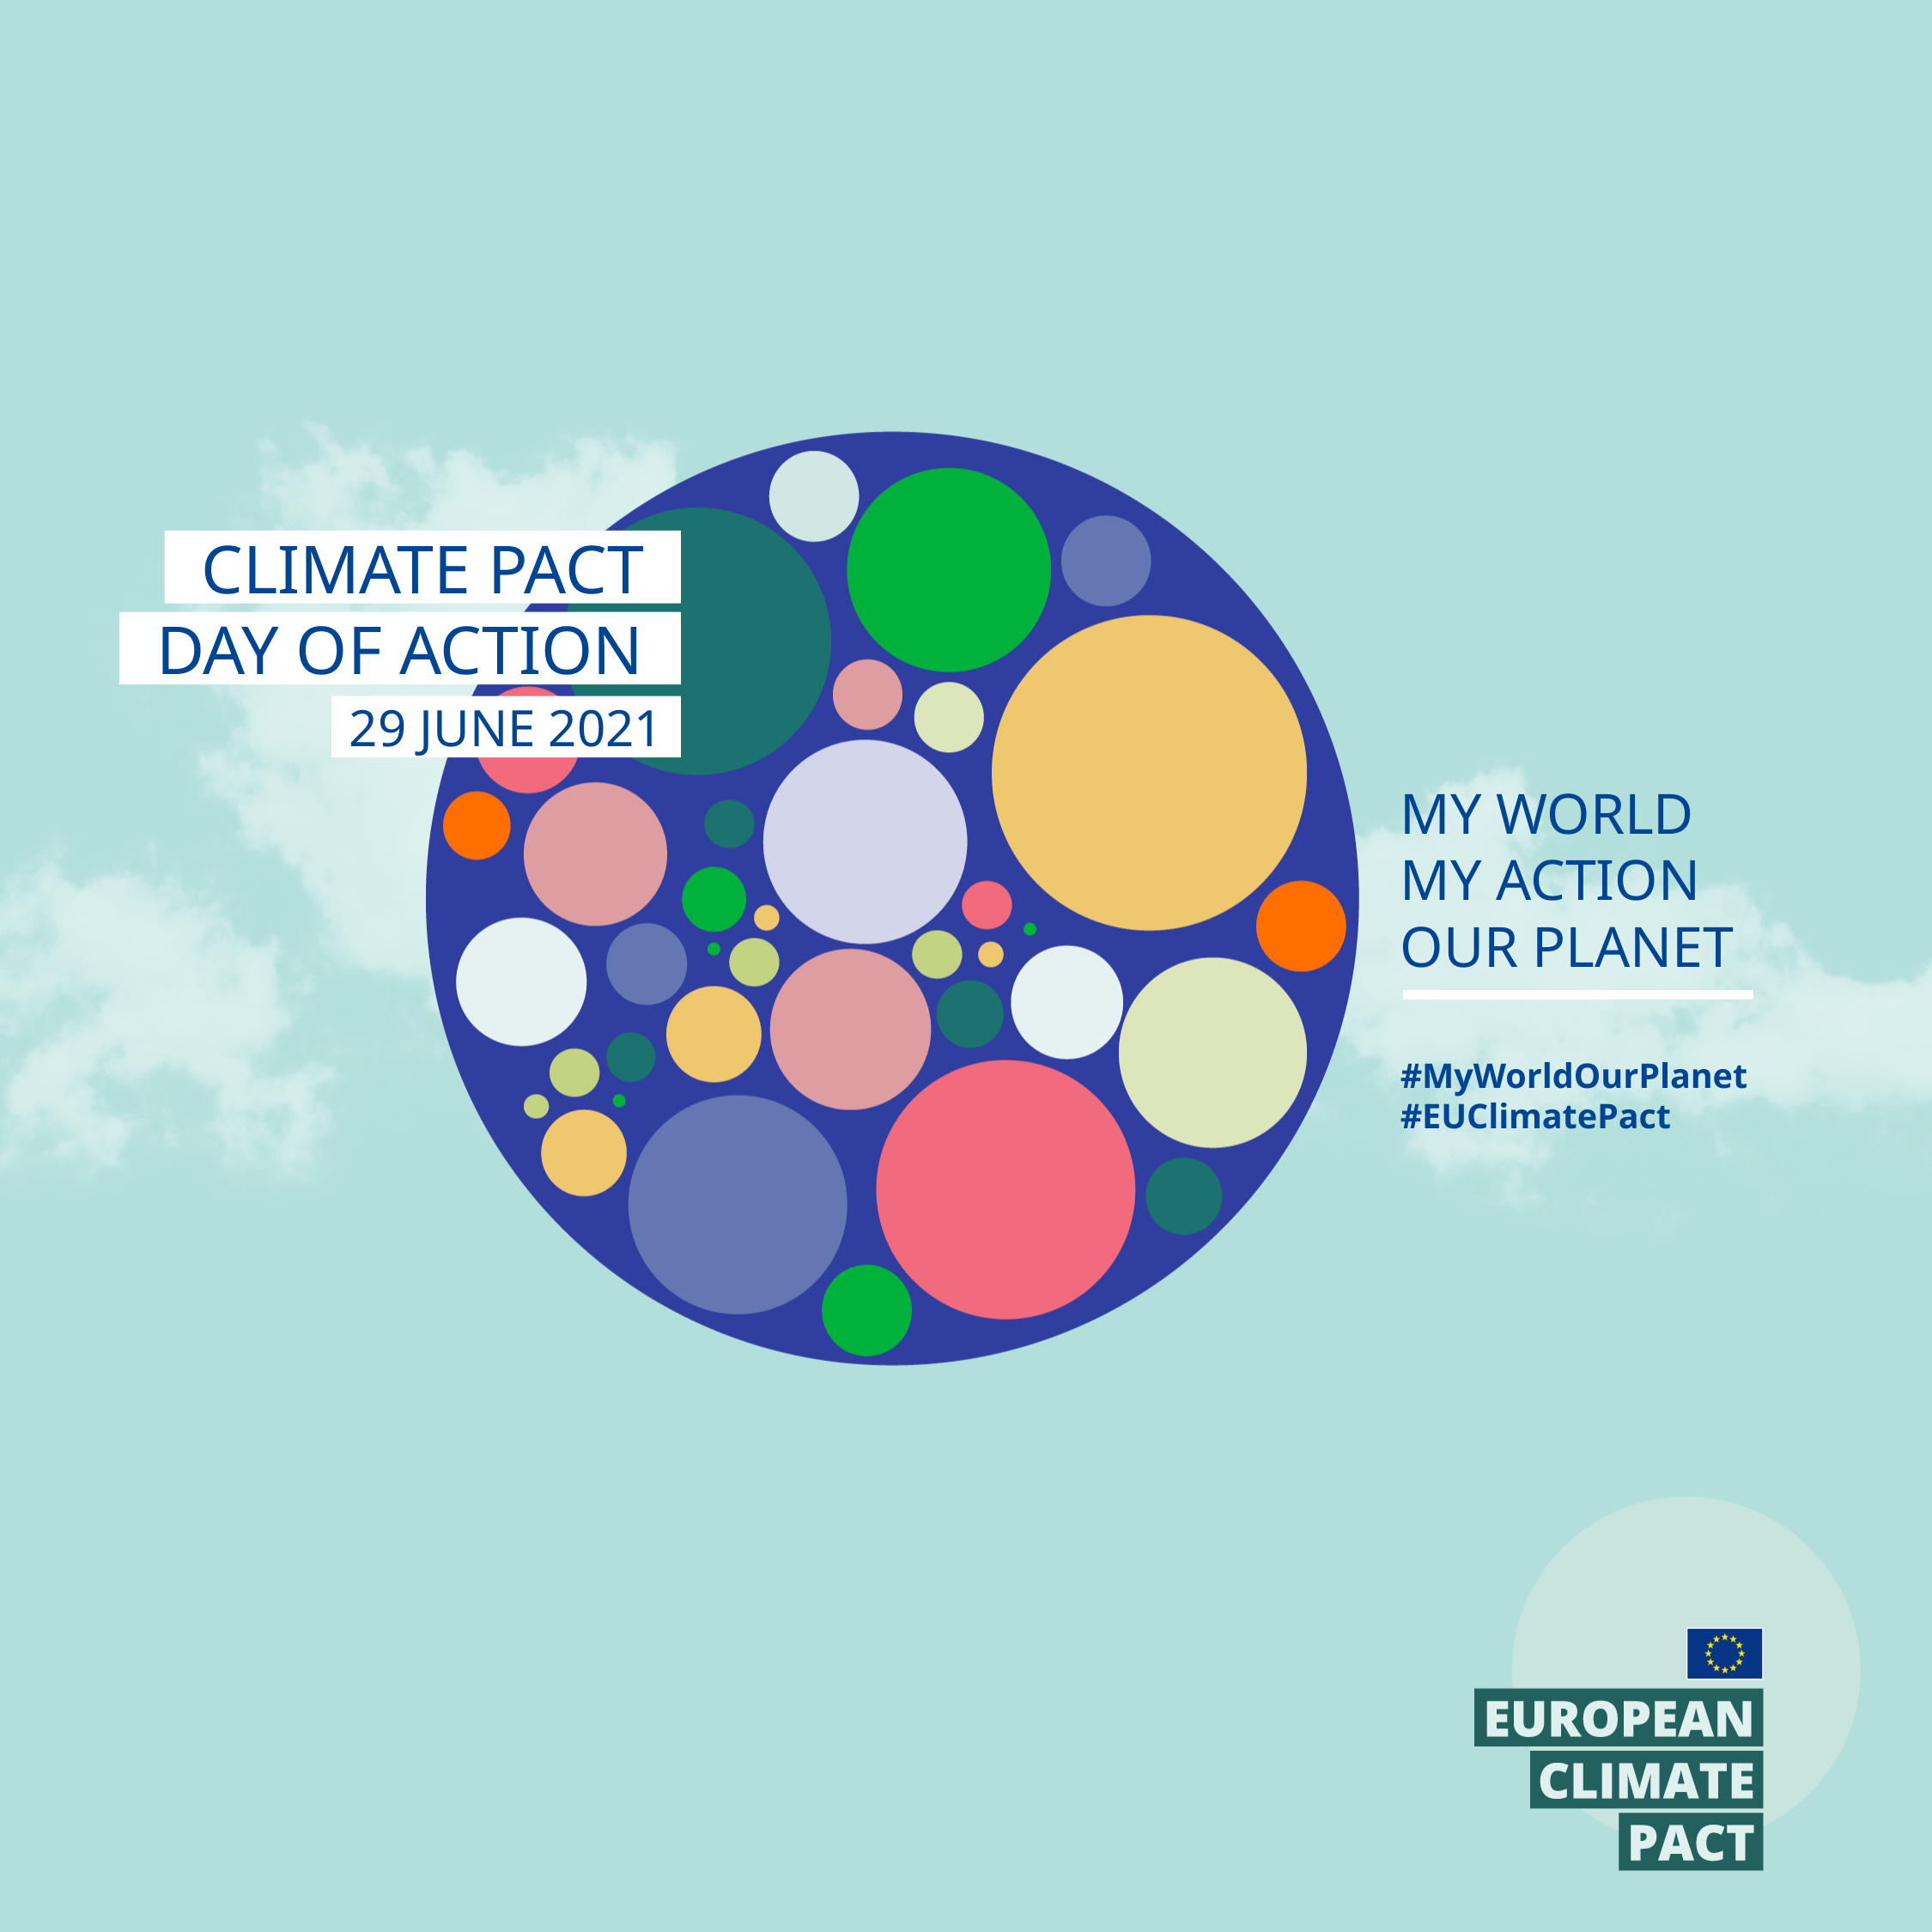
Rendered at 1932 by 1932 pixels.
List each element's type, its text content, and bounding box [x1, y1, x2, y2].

picture [0, 0, 1932, 1932]
list Climate pact [164, 530, 681, 604]
list Day of action [118, 611, 681, 685]
list My world My action Our planet [1400, 778, 1823, 987]
list 29 June 2021 [331, 696, 681, 758]
